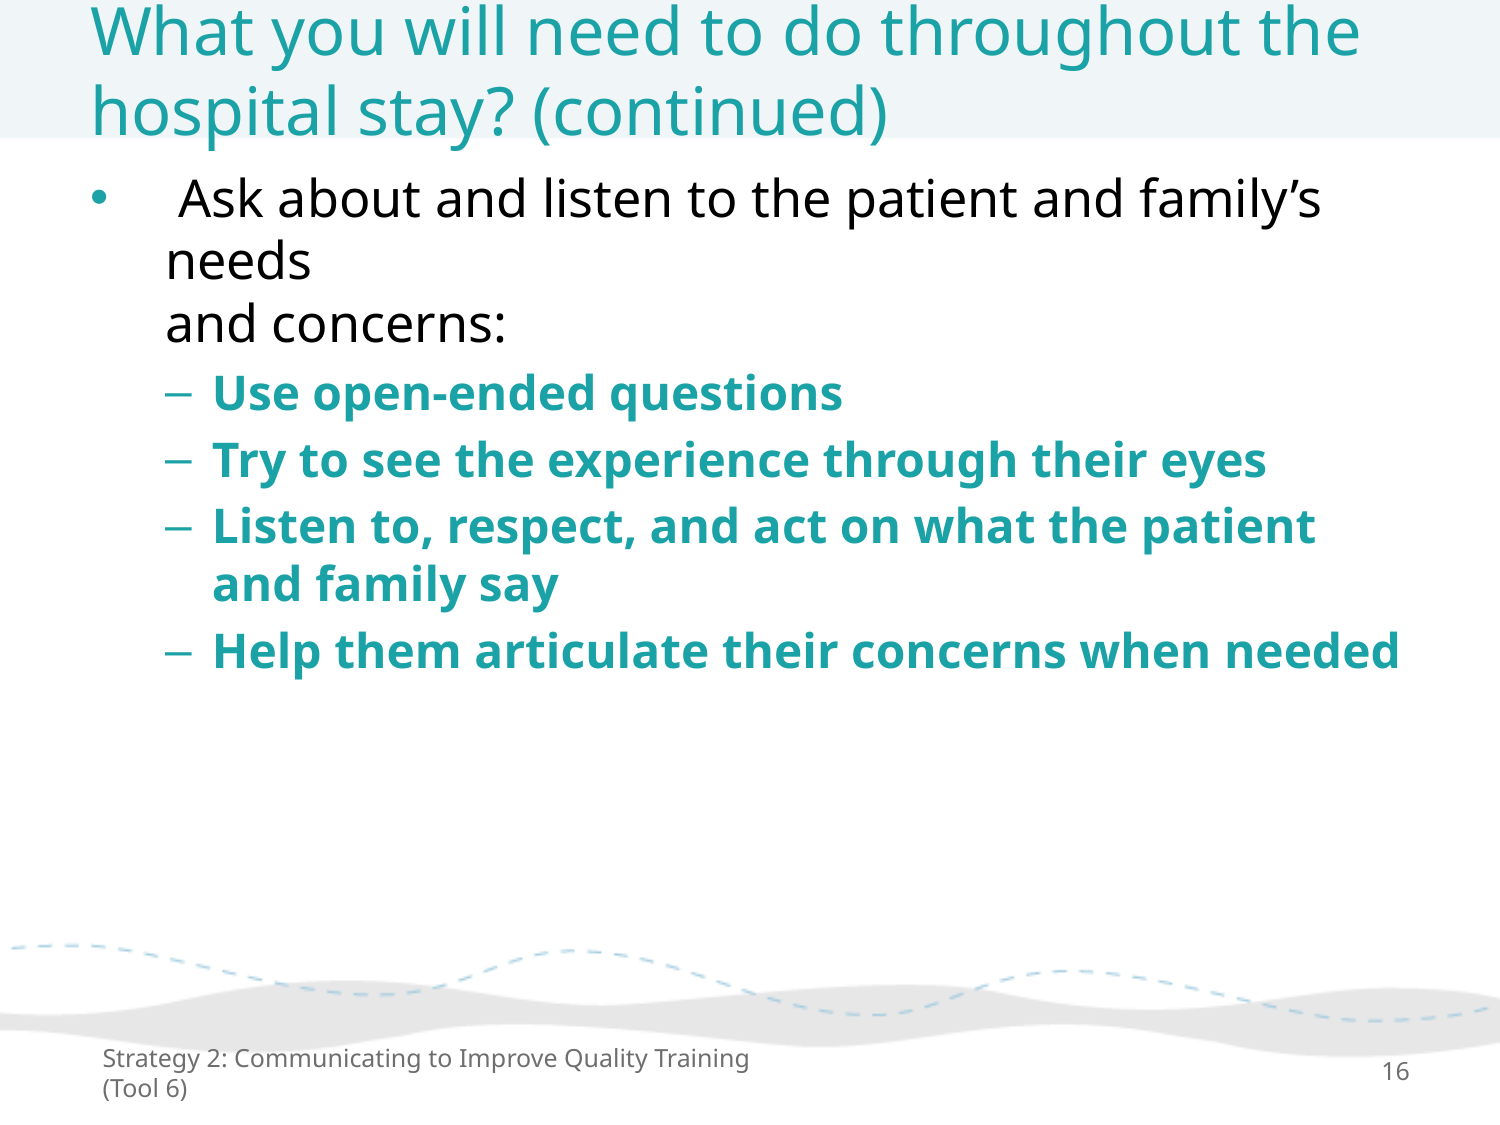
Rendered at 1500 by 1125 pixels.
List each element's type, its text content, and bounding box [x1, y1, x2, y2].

list Ask about and listen to the patient and family’s needs and concerns: Use open-ended questions Try to see the experience through their eyes Listen to, respect, and act on what the patient and family say Help them articulate their concerns when needed [75, 157, 1425, 900]
footer Strategy 2: Communicating to Improve Quality Training (Tool 6) [87, 1042, 825, 1103]
picture [0, 0, 1500, 1125]
slide_number 16 [1074, 1042, 1425, 1103]
title What you will need to do throughout the hospital stay? (continued) [75, 0, 1425, 138]
